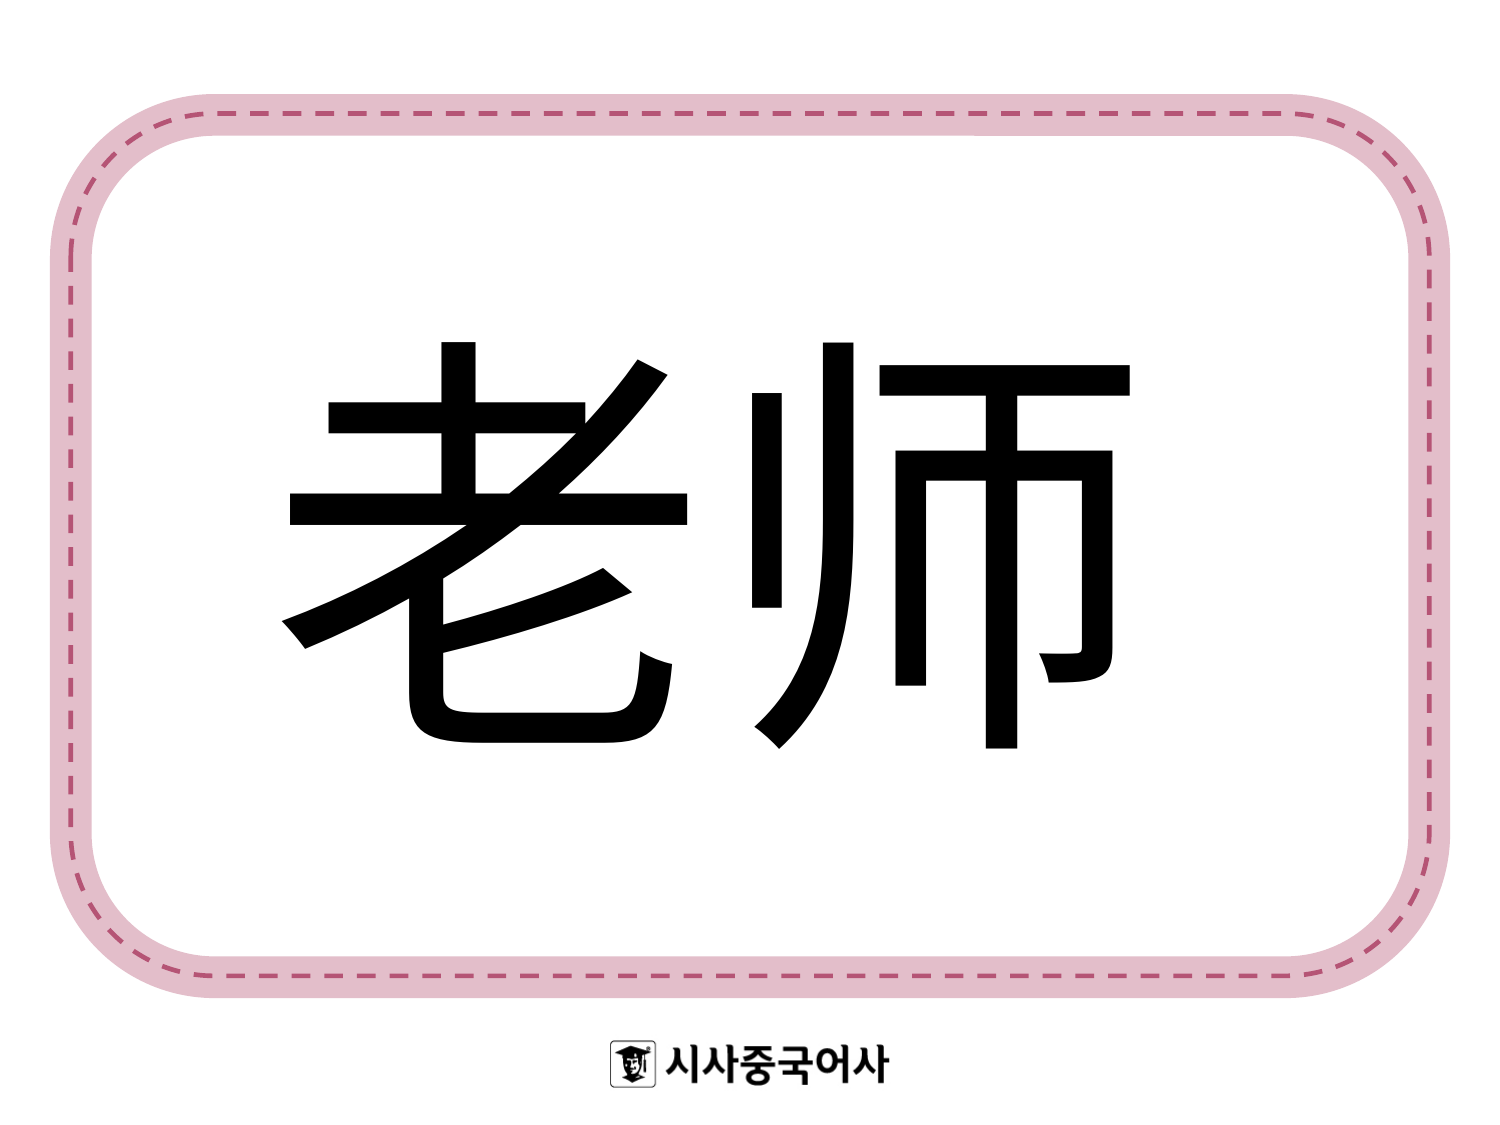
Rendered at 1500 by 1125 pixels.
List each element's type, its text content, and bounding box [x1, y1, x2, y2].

text_box 老师 [145, 189, 1354, 853]
picture [602, 1034, 898, 1094]
